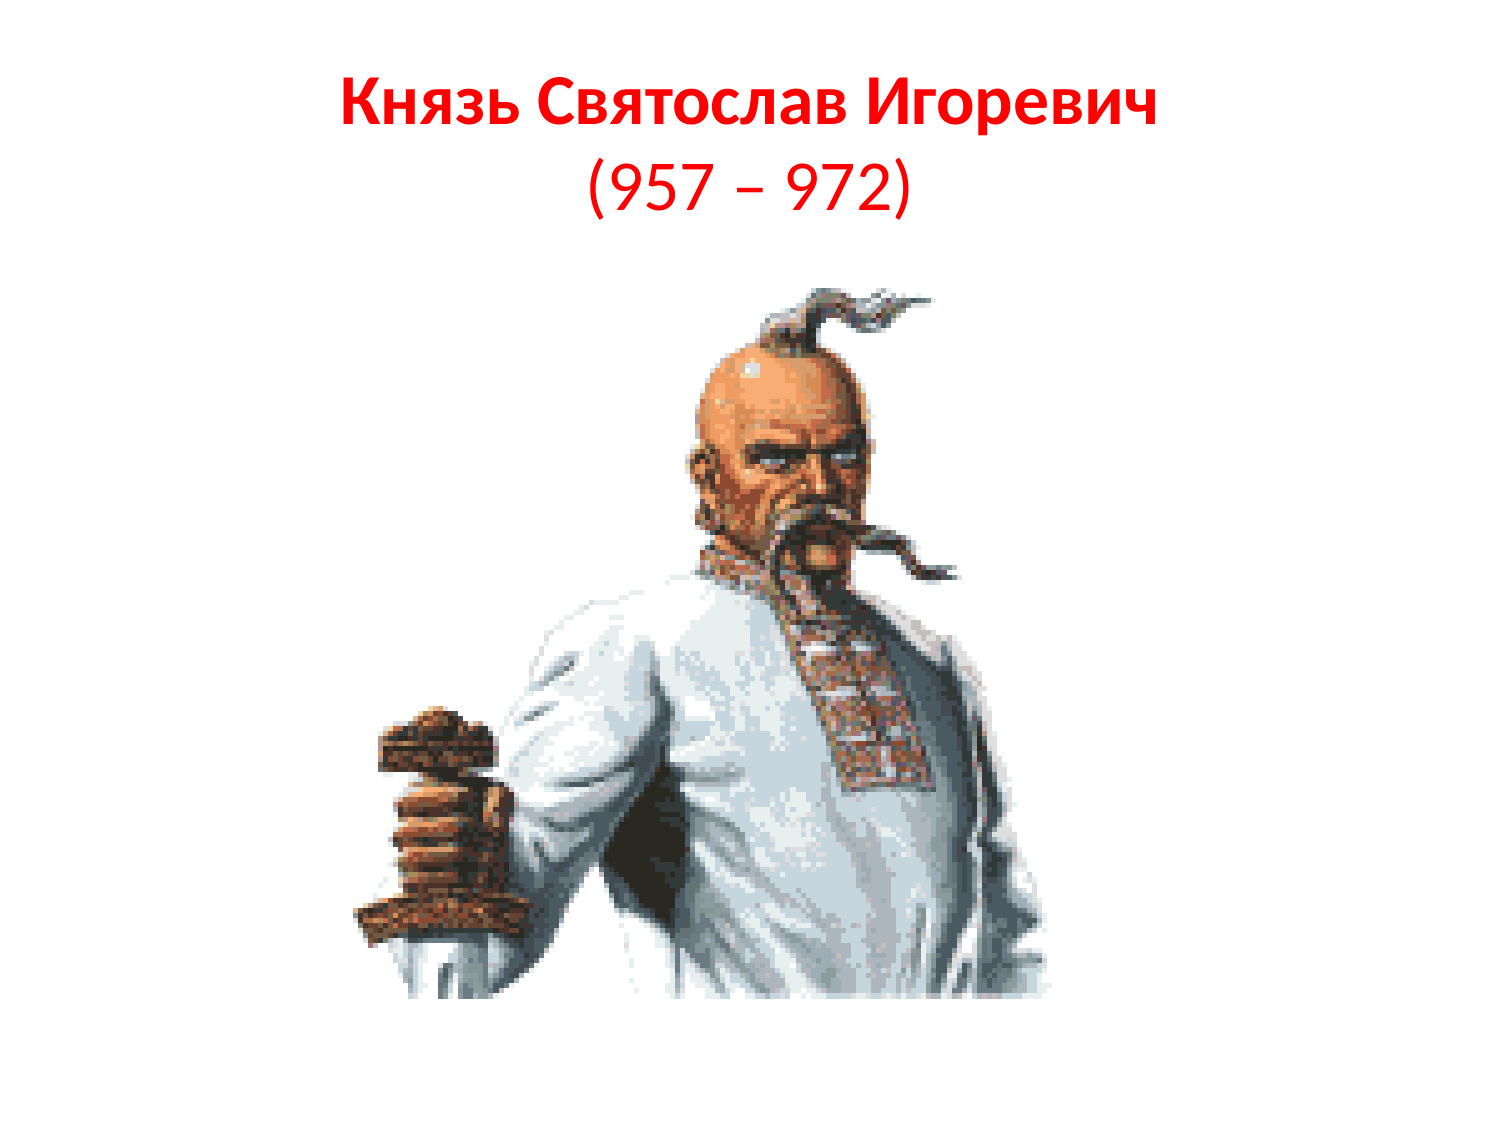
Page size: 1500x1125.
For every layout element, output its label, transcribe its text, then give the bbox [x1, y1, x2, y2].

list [348, 278, 1093, 999]
title Князь Святослав Игоревич (957 – 972) [75, 45, 1425, 233]
